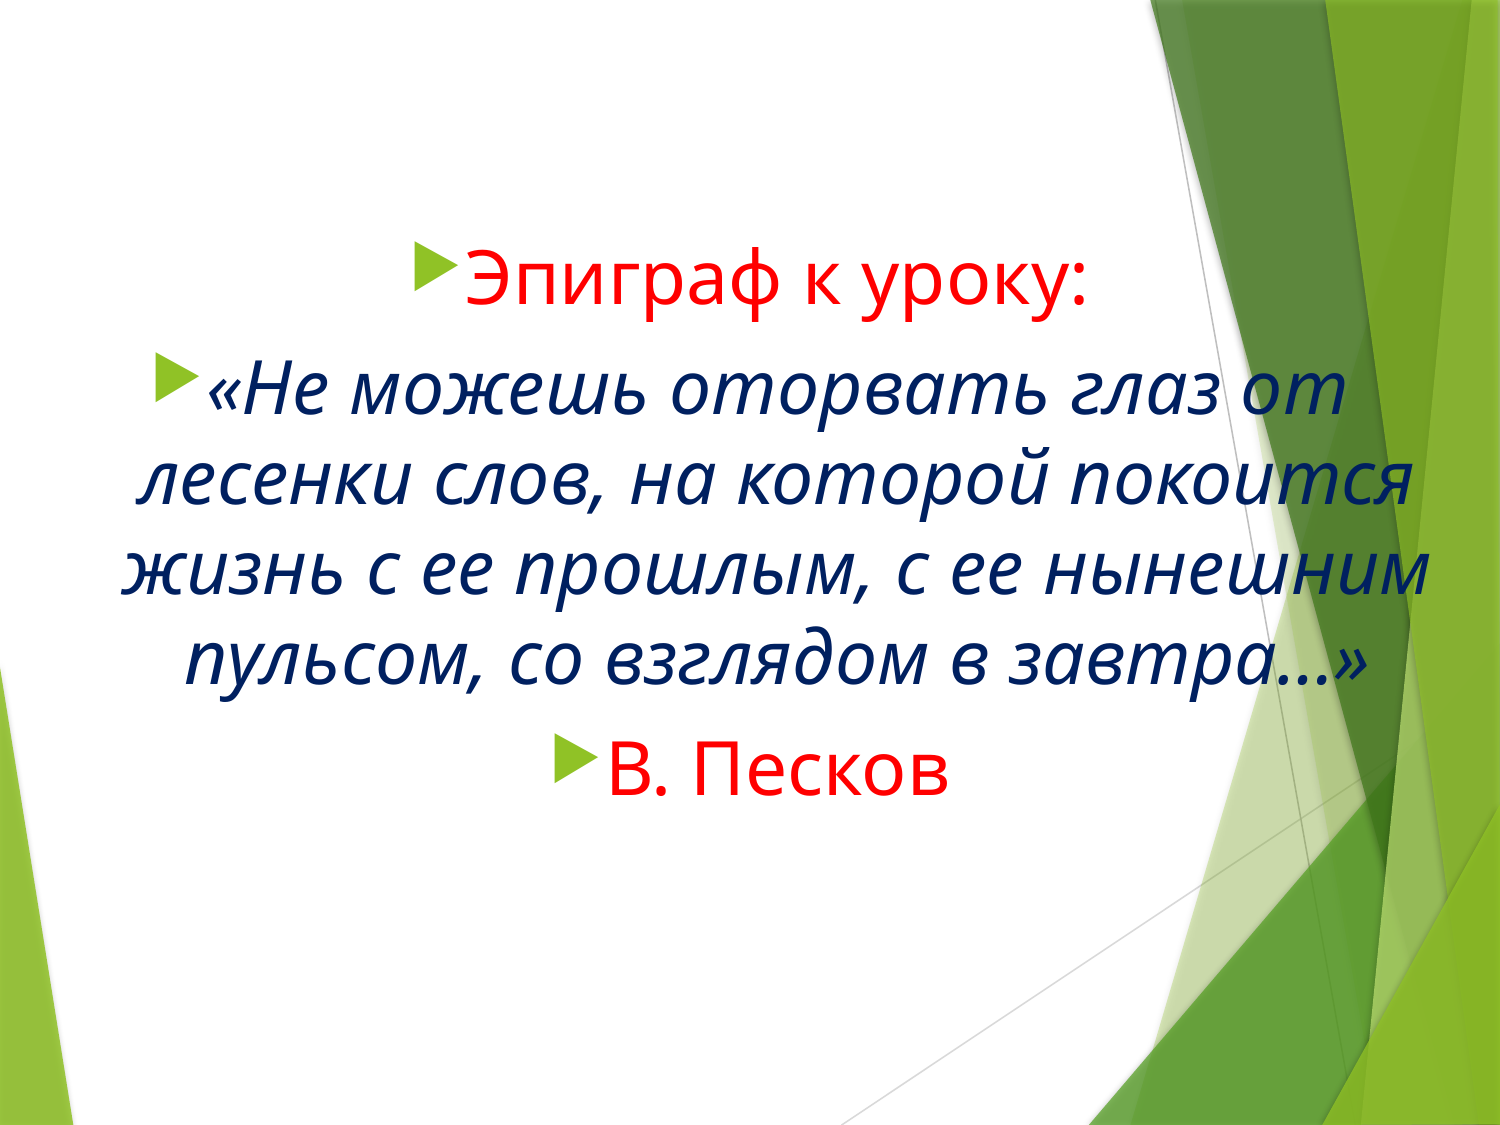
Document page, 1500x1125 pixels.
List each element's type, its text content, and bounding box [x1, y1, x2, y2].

list Эпиграф к уроку: «Не можешь оторвать глаз от лесенки слов, на которой покоится жизнь с ее прошлым, с ее нынешним пульсом, со взглядом в завтра…» В. Песков [0, 0, 1500, 1125]
